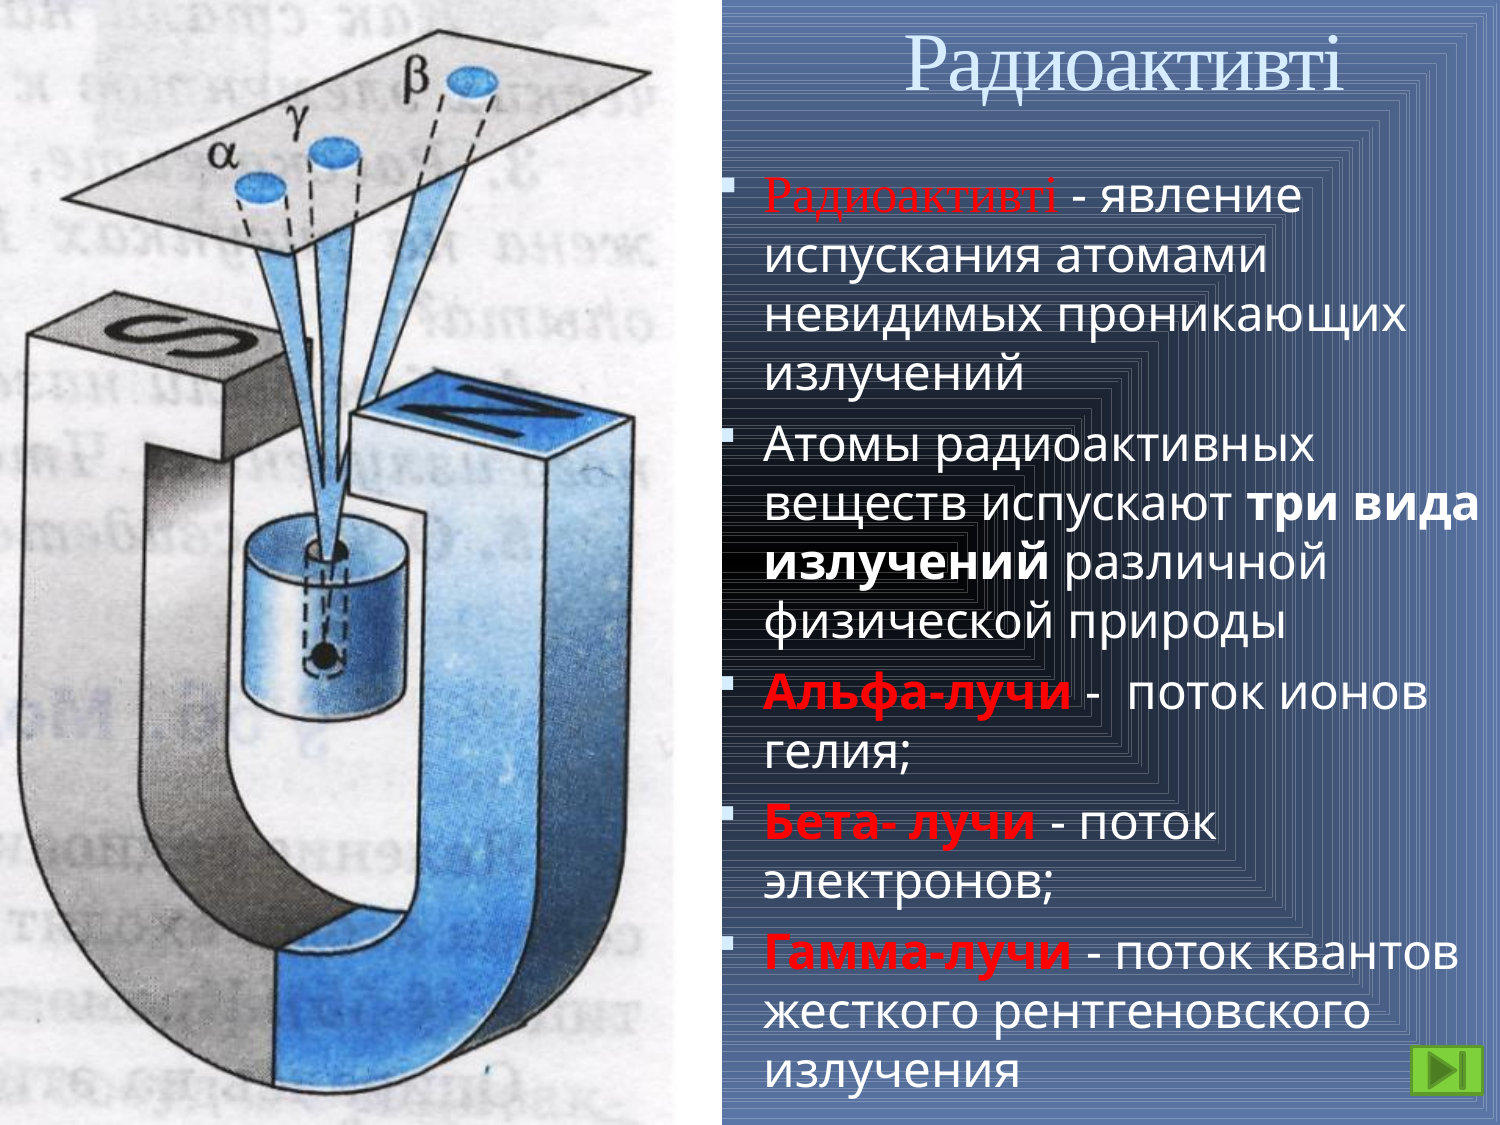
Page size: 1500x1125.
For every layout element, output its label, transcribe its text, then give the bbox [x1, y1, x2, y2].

text_box [1410, 1045, 1484, 1096]
title Радиоактивті [750, 0, 1500, 119]
picture [0, 0, 723, 1125]
list Радиоактивті - явление испускания атомами невидимых проникающих излучений Атомы радиоактивных веществ испускают три вида излучений различной физической природы Альфа-лучи - поток ионов гелия; Бета- лучи - поток электронов; Гамма-лучи - поток квантов жесткого рентгеновского излучения [731, 152, 1500, 1125]
